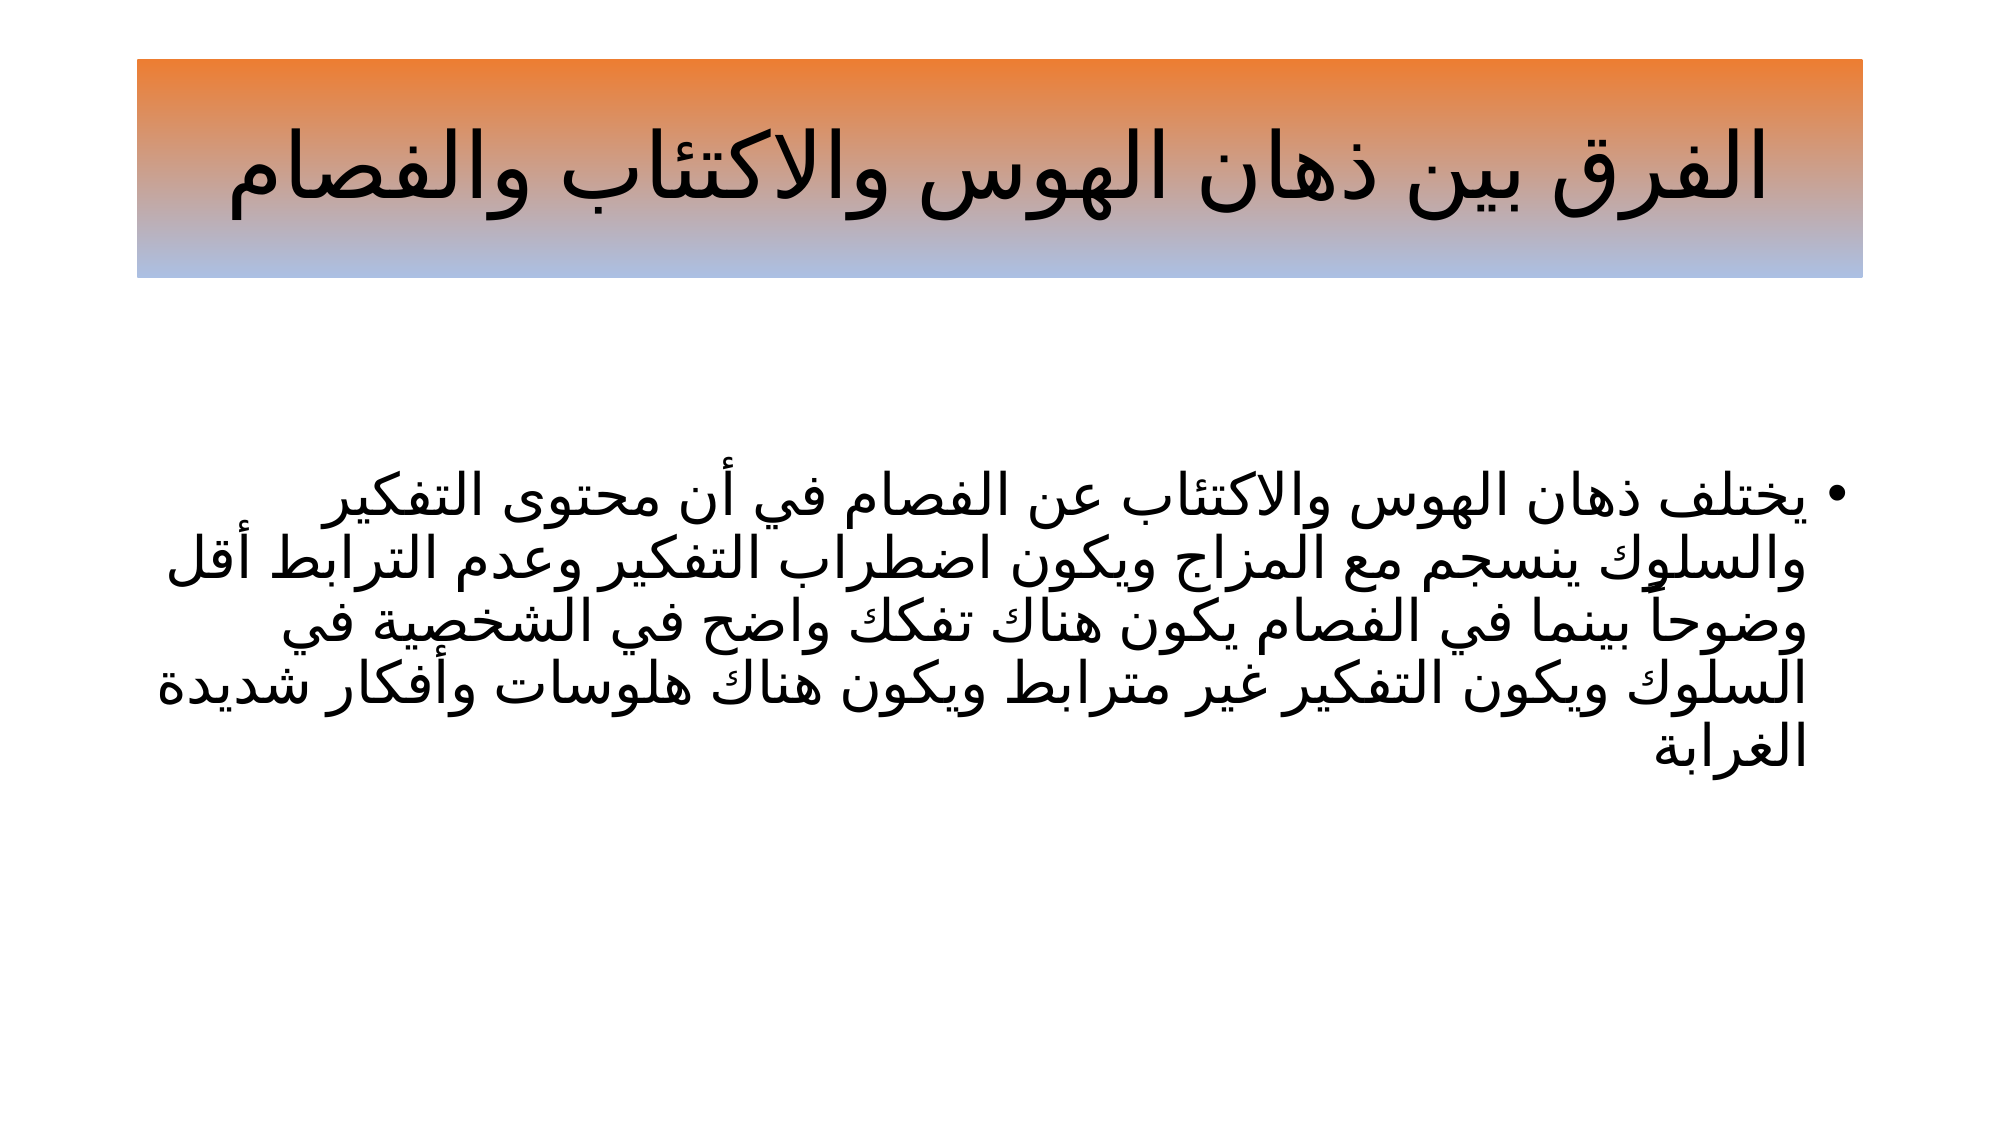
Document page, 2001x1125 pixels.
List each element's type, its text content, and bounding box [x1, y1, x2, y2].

list يختلف ذهان الهوس والاكتئاب عن الفصام في أن محتوى التفكير والسلوك ينسجم مع المزاج ويكون اضطراب التفكير وعدم الترابط أقل وضوحاً بينما في الفصام يكون هناك تفكك واضح في الشخصية في السلوك ويكون التفكير غير مترابط ويكون هناك هلوسات وأفكار شديدة الغرابة [137, 457, 1863, 1014]
title الفرق بين ذهان الهوس والاكتئاب والفصام [137, 59, 1863, 278]
